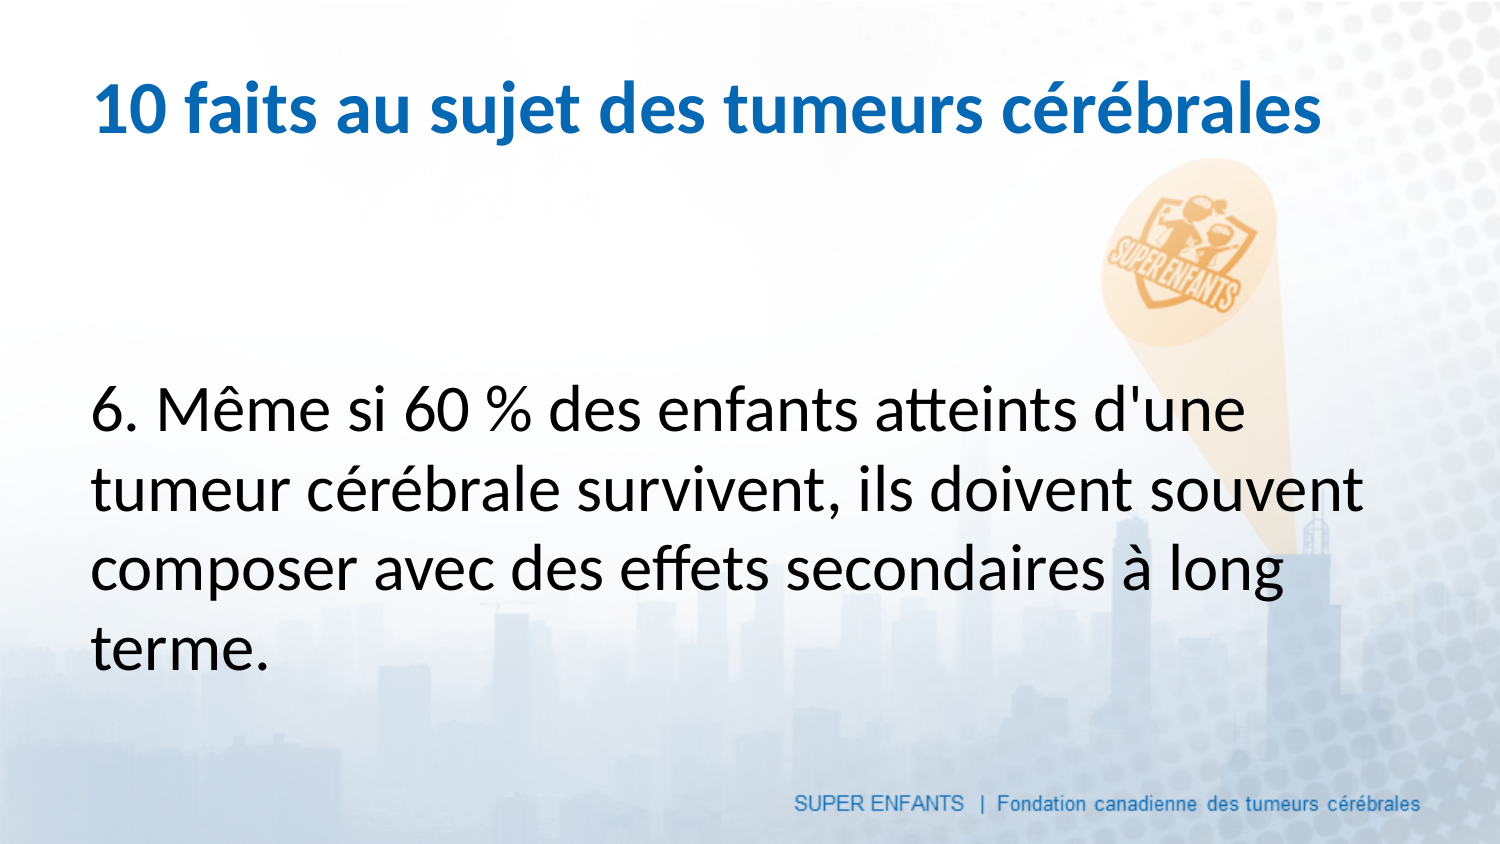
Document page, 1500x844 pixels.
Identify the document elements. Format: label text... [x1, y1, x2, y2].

title 10 faits au sujet des tumeurs cérébrales [76, 33, 1426, 175]
picture [0, 0, 1500, 844]
list 6. Même si 60 % des enfants atteints d'une tumeur cérébrale survivent, ils doivent souvent composer avec des effets secondaires à long terme. [74, 196, 1426, 754]
